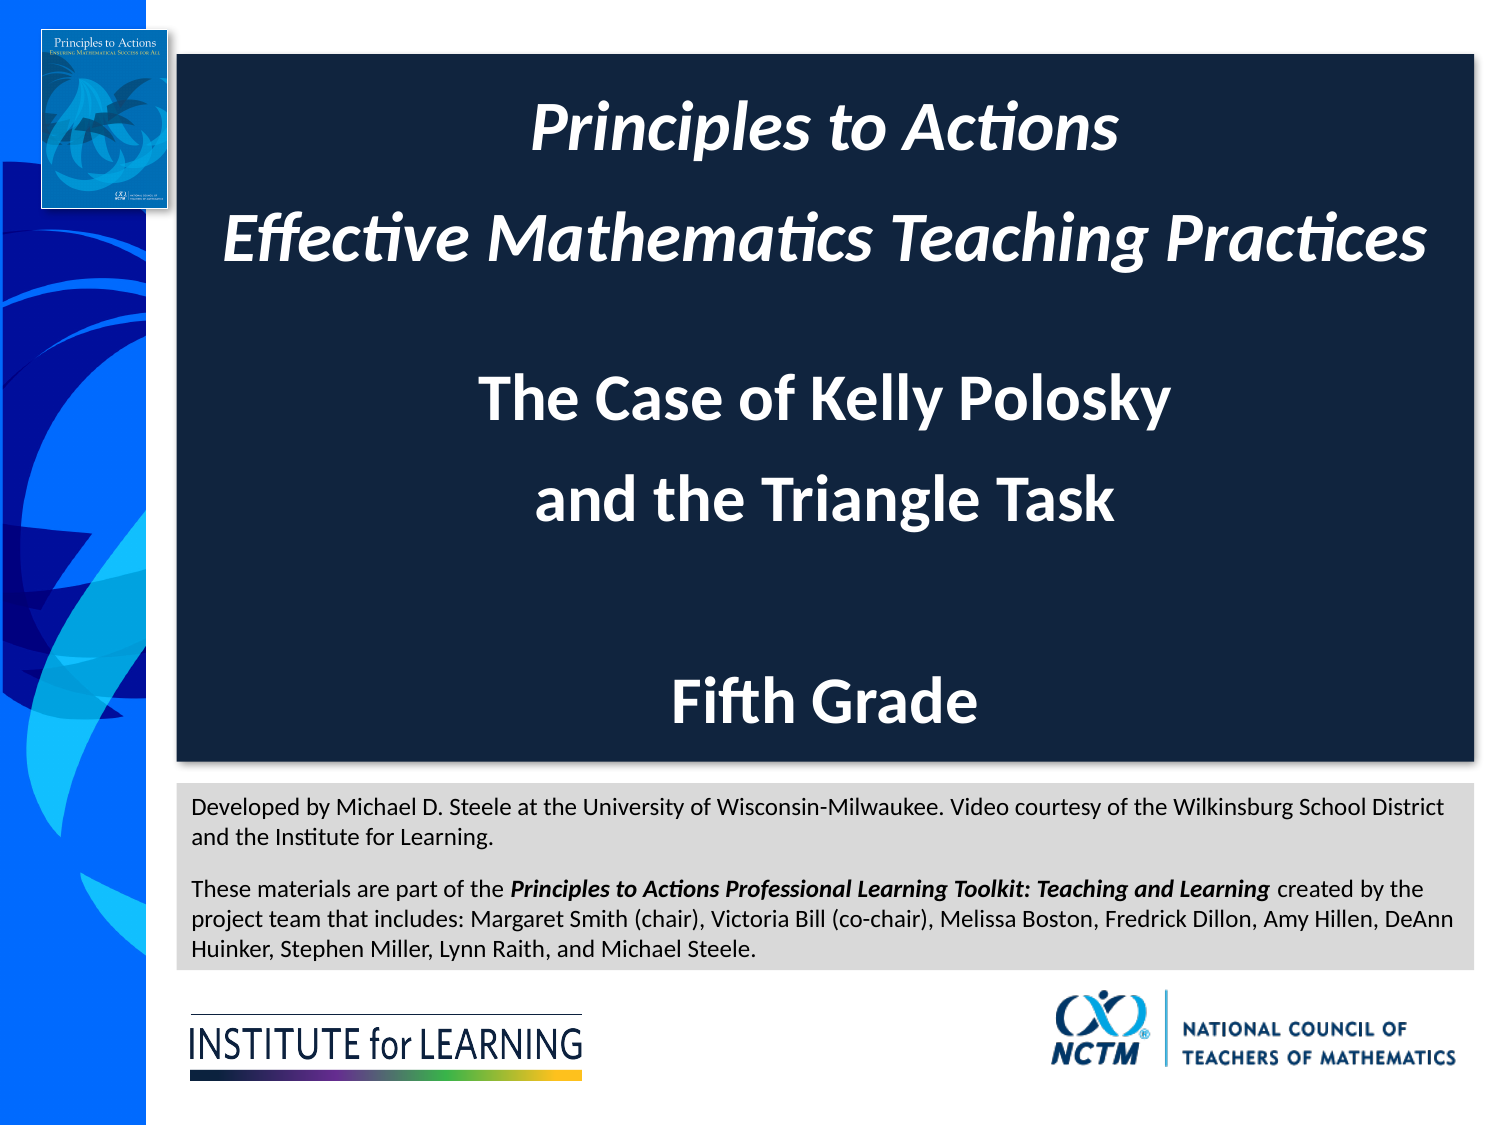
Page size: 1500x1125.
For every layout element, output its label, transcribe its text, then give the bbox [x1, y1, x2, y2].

picture [0, 0, 168, 1125]
text_box Developed by Michael D. Steele at the University of Wisconsin-Milwaukee. Video courtesy of the Wilkinsburg School District and the Institute for Learning. These materials are part of the Principles to Actions Professional Learning Toolkit: Teaching and Learning created by the project team that includes: Margaret Smith (chair), Victoria Bill (co-chair), Melissa Boston, Fredrick Dillon, Amy Hillen, DeAnn Huinker, Stephen Miller, Lynn Raith, and Michael Steele. [176, 783, 1475, 971]
text_box Principles to Actions Effective Mathematics Teaching Practices The Case of Kelly Polosky and the Triangle Task Fifth Grade [176, 54, 1475, 762]
picture [1034, 969, 1474, 1085]
picture [190, 1014, 583, 1081]
